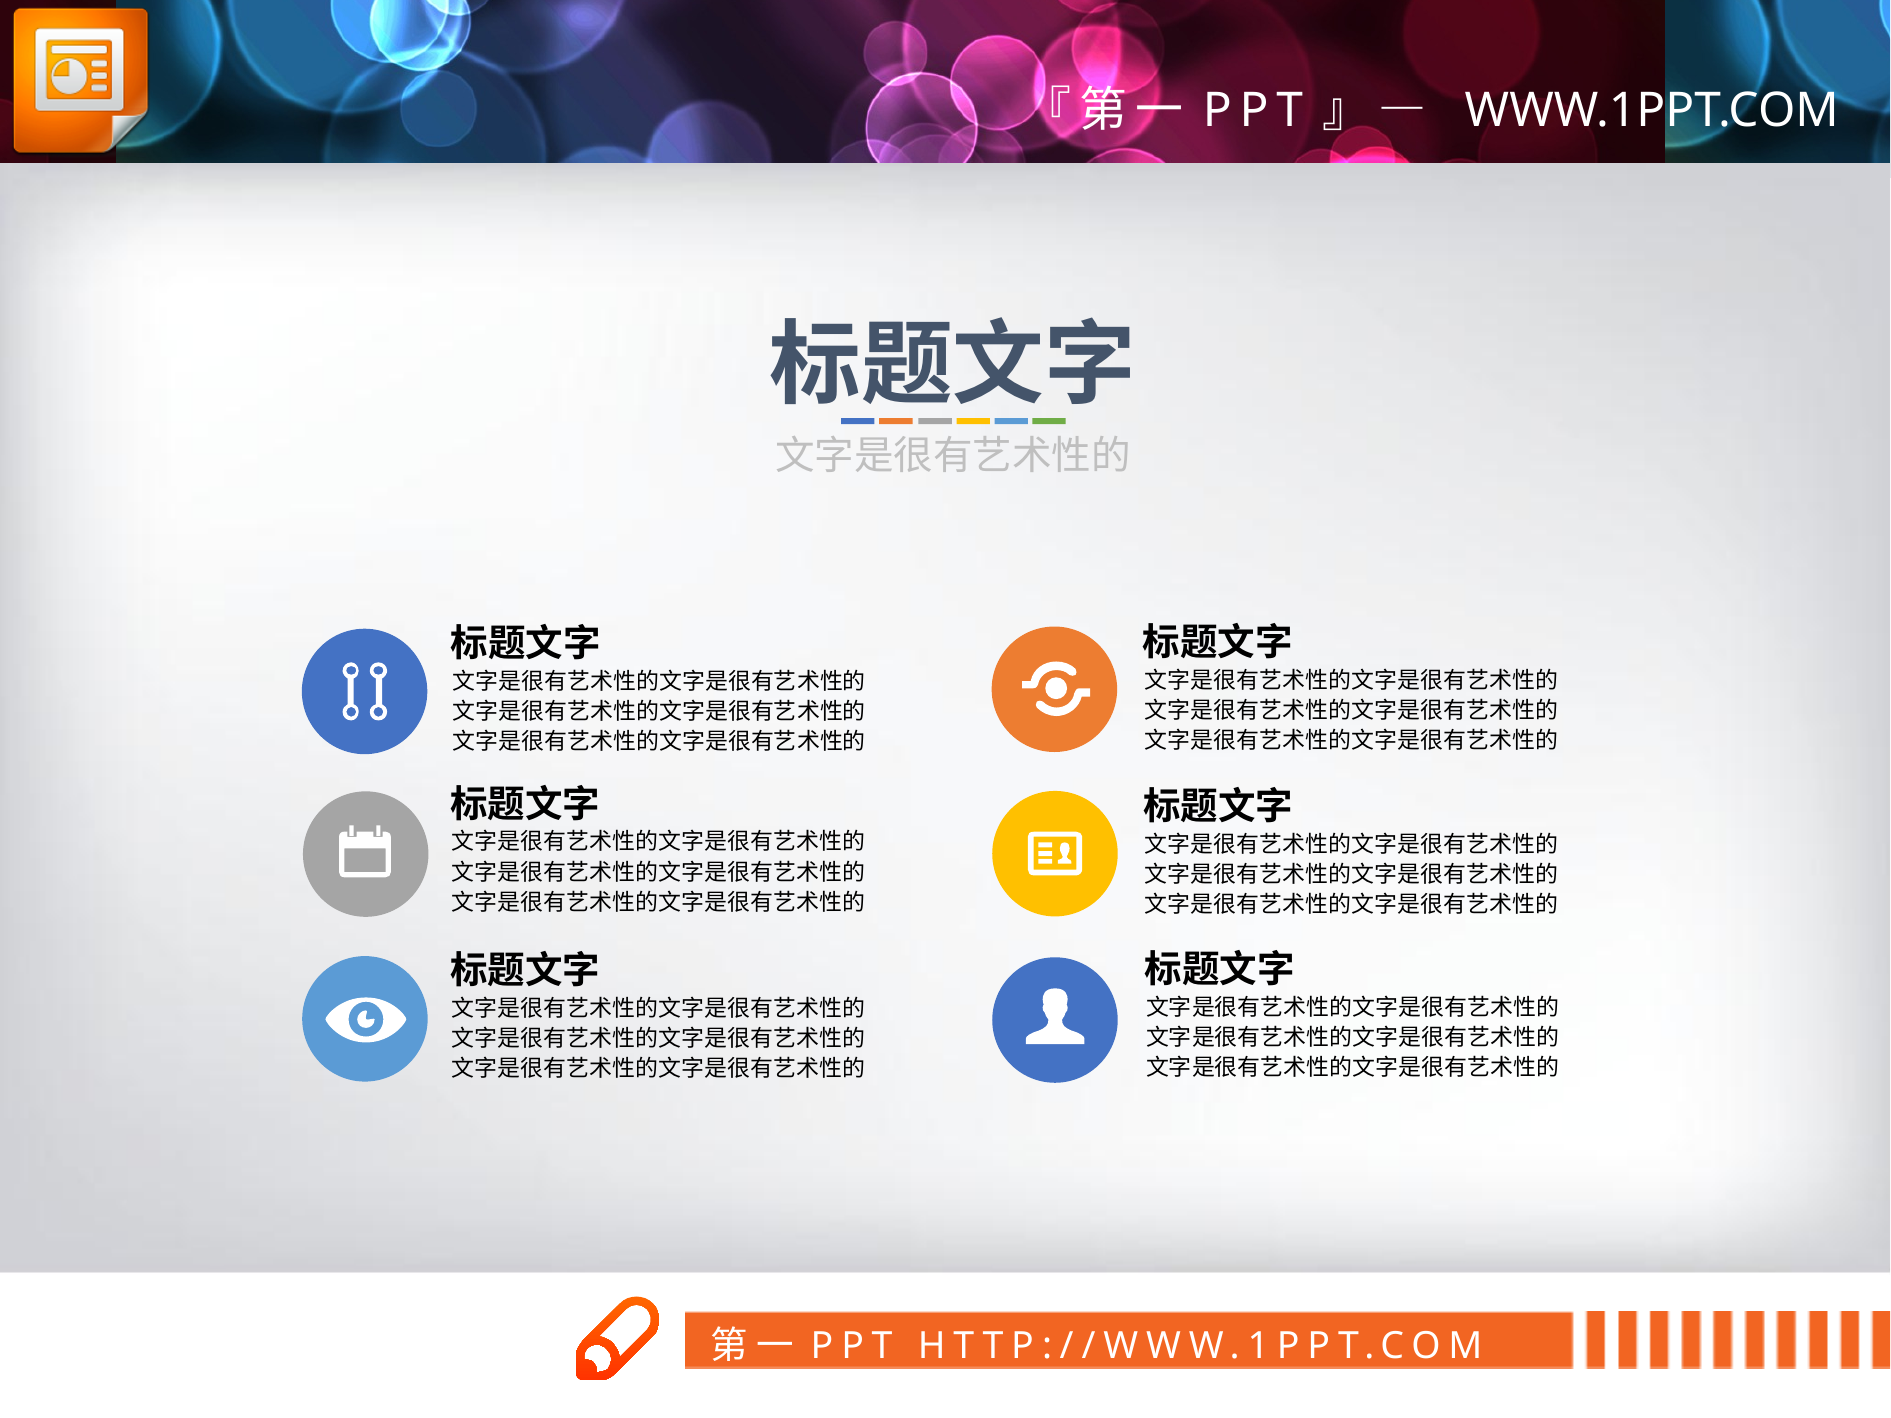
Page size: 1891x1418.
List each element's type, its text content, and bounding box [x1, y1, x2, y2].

text_box [302, 791, 429, 917]
text_box 标题文字 [1125, 773, 1312, 837]
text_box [94, 297, 1813, 487]
text_box [1027, 831, 1083, 876]
text_box [342, 662, 359, 721]
text_box [991, 626, 1118, 753]
text_box 文字是很有艺术性的文字是很有艺术性的 文字是很有艺术性的文字是很有艺术性的 文字是很有艺术性的文字是很有艺术性的 [1128, 980, 1657, 1120]
text_box [992, 957, 1118, 1083]
text_box 文字是很有艺术性的文字是很有艺术性的 文字是很有艺术性的文字是很有艺术性的 文字是很有艺术性的文字是很有艺术性的 [1126, 653, 1655, 793]
text_box [1022, 661, 1077, 689]
text_box [992, 790, 1118, 917]
text_box 文字是很有艺术性的文字是很有艺术性的 文字是很有艺术性的文字是很有艺术性的 文字是很有艺术性的文字是很有艺术性的 [433, 981, 963, 1121]
text_box 标题文字 [1124, 609, 1311, 673]
text_box 标题文字 [432, 937, 619, 1001]
text_box 文字是很有艺术性的文字是很有艺术性的 文字是很有艺术性的文字是很有艺术性的 文字是很有艺术性的文字是很有艺术性的 [434, 654, 963, 794]
picture [685, 1311, 1891, 1369]
text_box [1025, 988, 1085, 1045]
text_box 标题文字 [432, 610, 619, 674]
text_box [325, 997, 407, 1043]
picture [0, 0, 1891, 1275]
text_box [1035, 688, 1091, 717]
text_box [1045, 677, 1068, 700]
text_box 文字是很有艺术性的文字是很有艺术性的 文字是很有艺术性的文字是很有艺术性的 文字是很有艺术性的文字是很有艺术性的 [1126, 817, 1656, 957]
text_box [301, 628, 428, 755]
text_box 标题文字 [432, 771, 619, 834]
text_box 标题文字 [1126, 936, 1313, 1000]
text_box [302, 956, 428, 1082]
text_box [339, 825, 391, 878]
text_box [369, 662, 388, 721]
text_box 文字是很有艺术性的文字是很有艺术性的 文字是很有艺术性的文字是很有艺术性的 文字是很有艺术性的文字是很有艺术性的 [433, 815, 963, 954]
